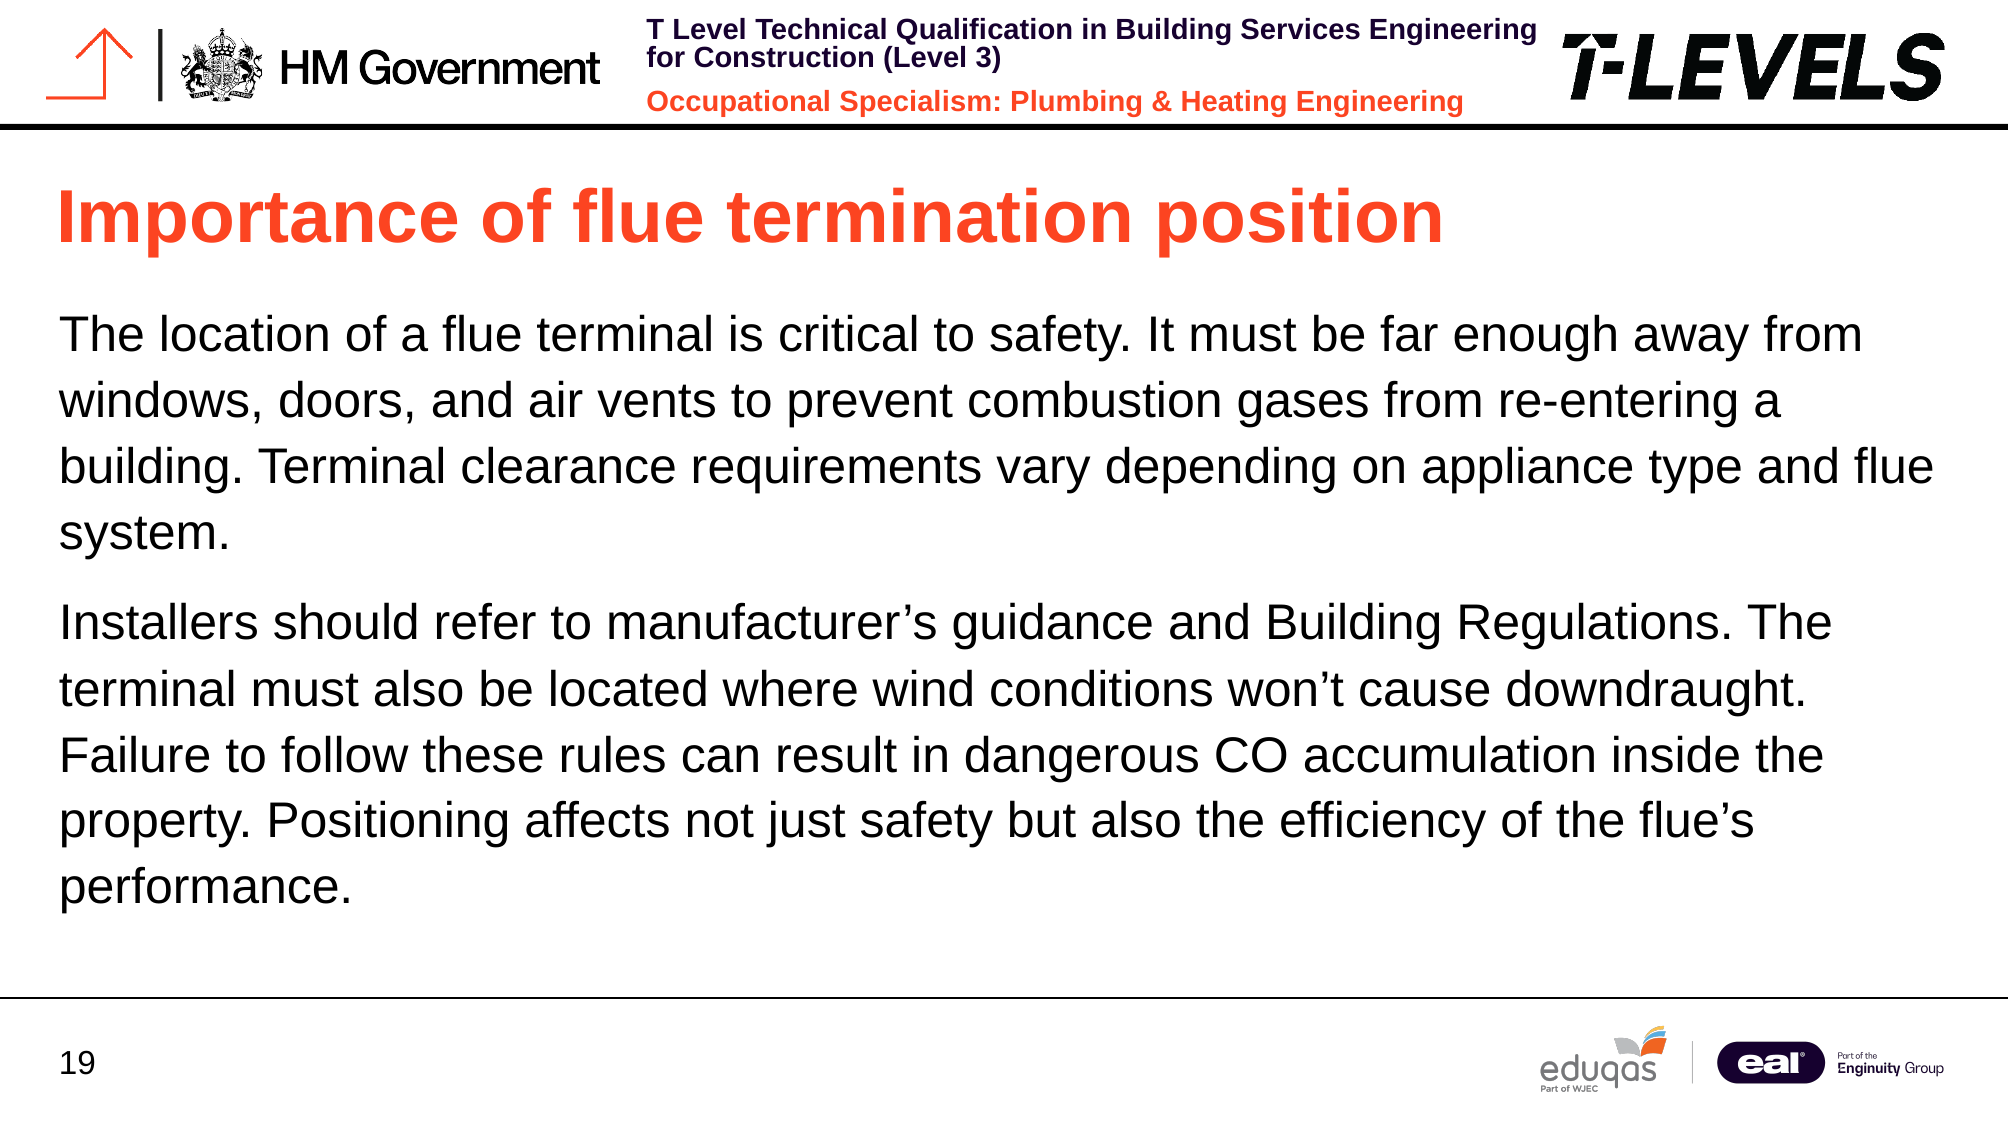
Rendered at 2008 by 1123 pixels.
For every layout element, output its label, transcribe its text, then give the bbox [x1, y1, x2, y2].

picture [41, 27, 139, 100]
list The location of a flue terminal is critical to safety. It must be far enough away from windows, doors, and air vents to prevent combustion gases from re-entering a building. Terminal clearance requirements vary depending on appliance type and flue system. Installers should refer to manufacturer’s guidance and Building Regulations. The terminal must also be located where wind conditions won’t cause downdraught. Failure to follow these rules can result in dangerous CO accumulation inside the property. Positioning affects not just safety but also the efficiency of the flue’s performance. [59, 295, 1949, 946]
picture [158, 28, 600, 102]
title Importance of flue termination position [41, 111, 1949, 314]
picture [1535, 1021, 1949, 1097]
picture [1543, 25, 1964, 108]
